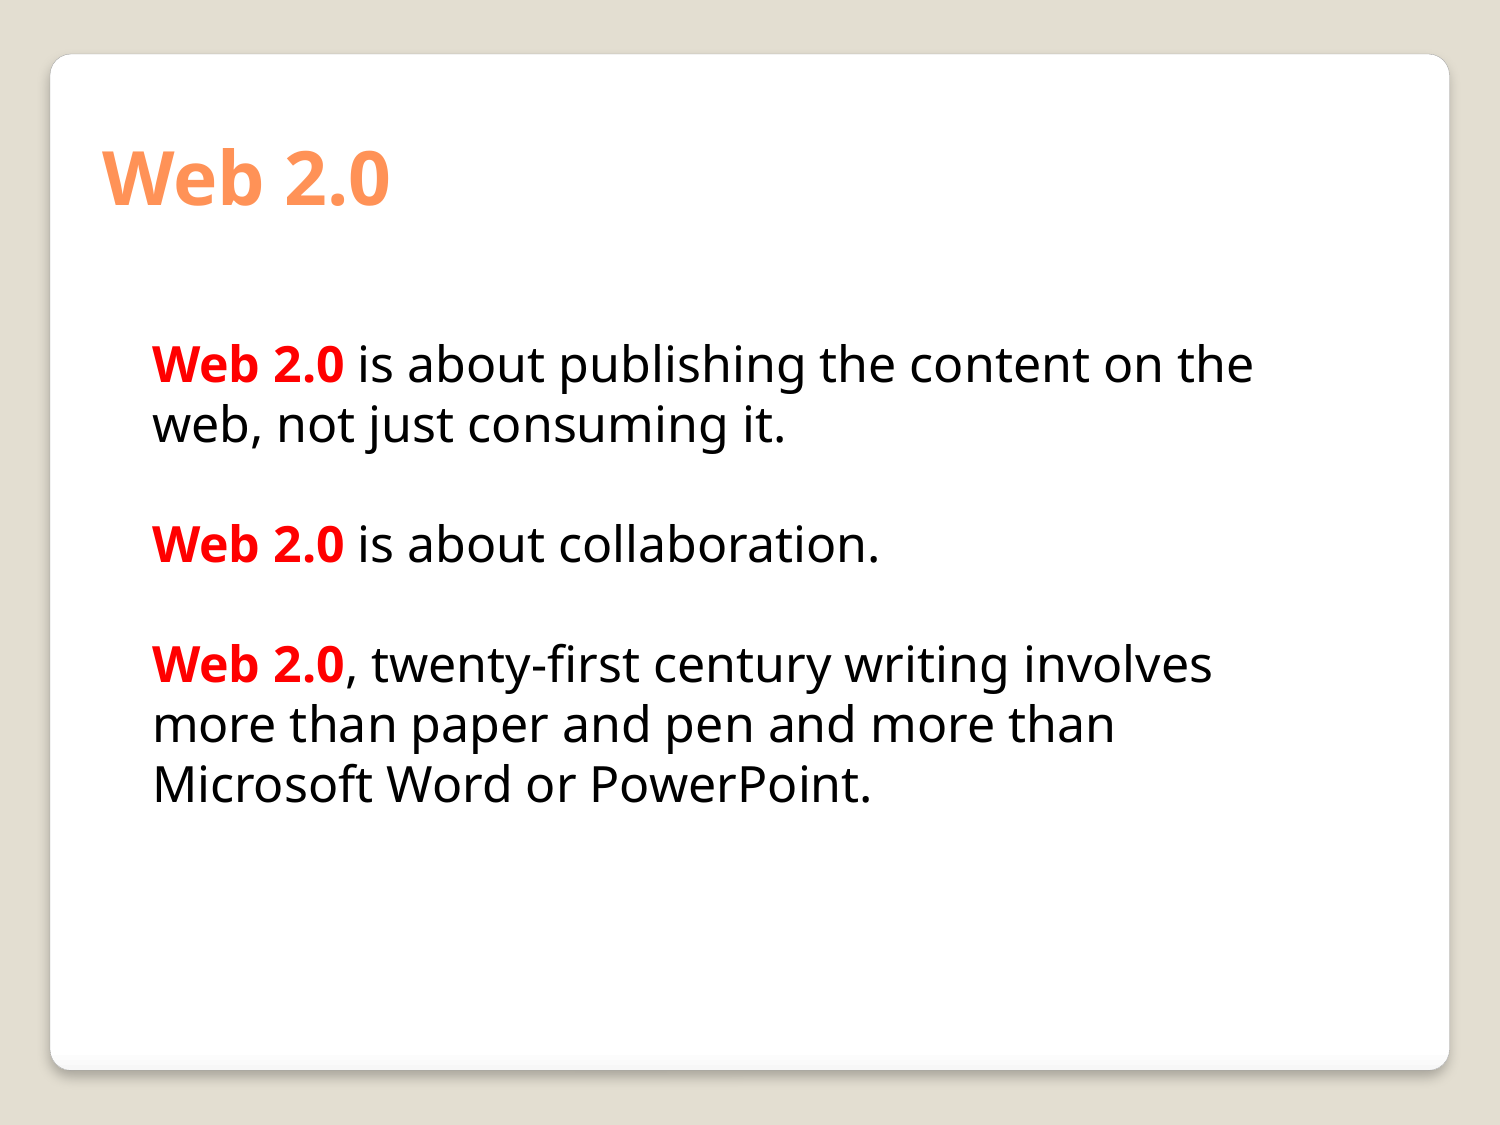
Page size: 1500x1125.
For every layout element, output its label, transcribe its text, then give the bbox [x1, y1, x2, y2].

text_box Web 2.0 is about publishing the content on the web, not just consuming it. Web 2.0 is about collaboration. Web 2.0, twenty-first century writing involves more than paper and pen and more than Microsoft Word or PowerPoint. [137, 324, 1325, 820]
title Web 2.0 [87, 62, 1430, 236]
